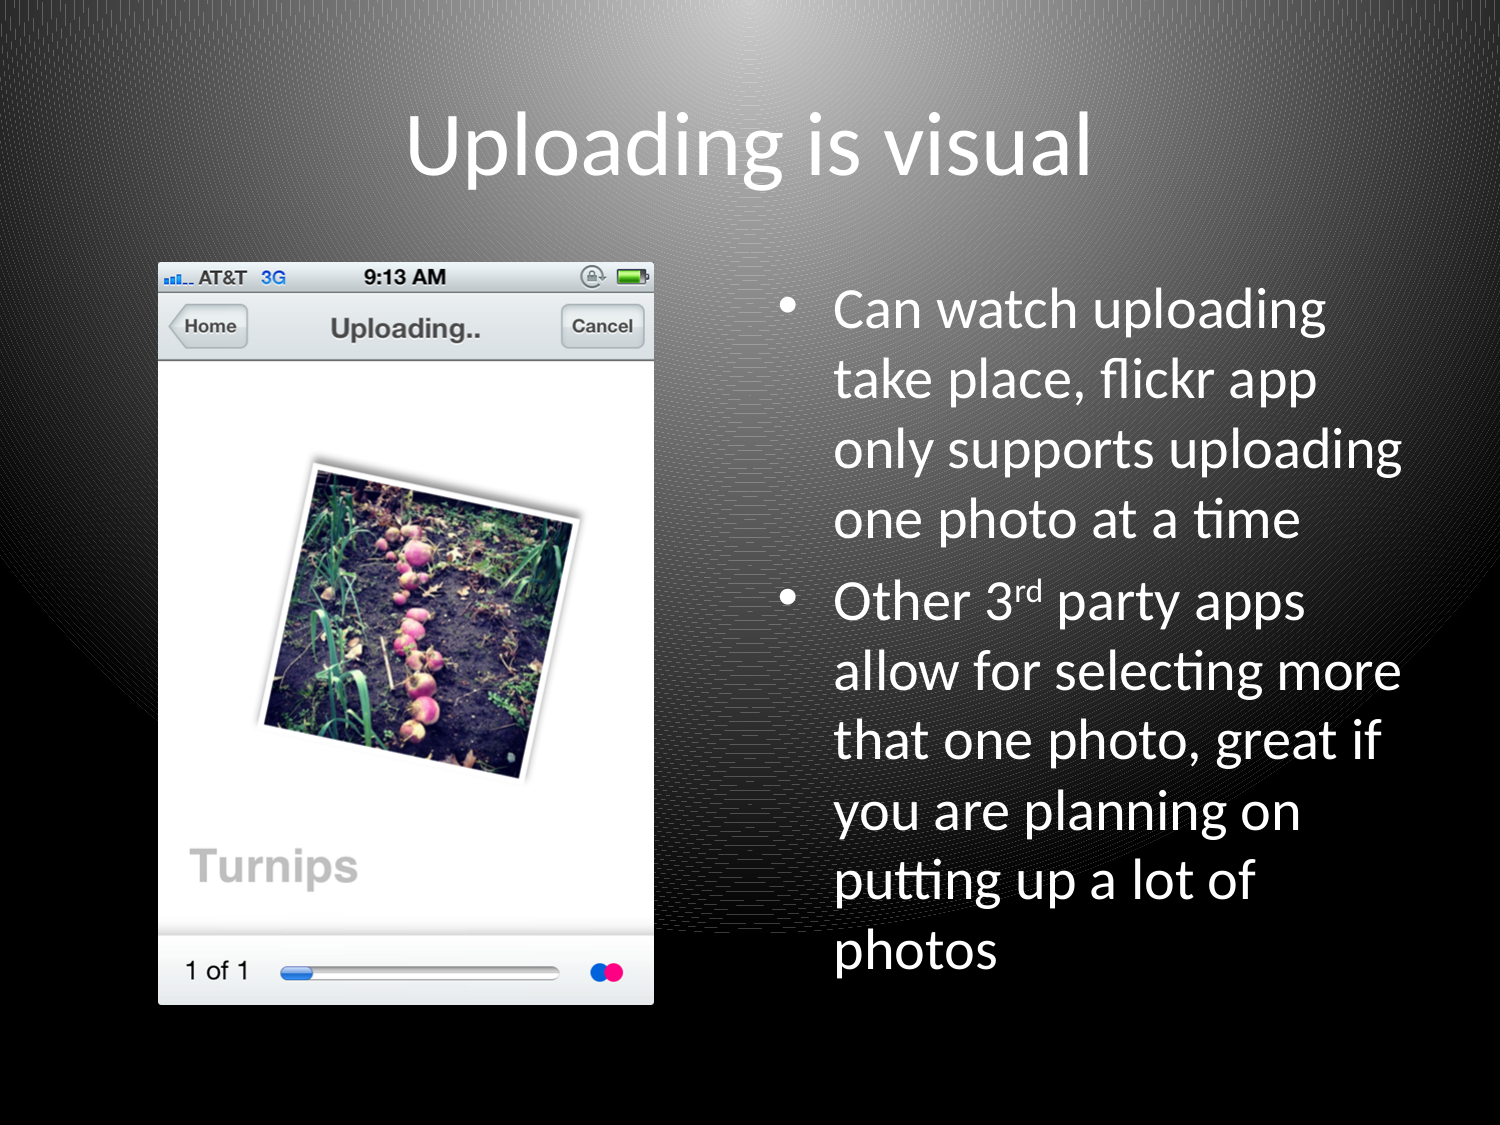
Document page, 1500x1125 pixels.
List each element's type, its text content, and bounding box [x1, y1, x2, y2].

list Can watch uploading take place, flickr app only supports uploading one photo at a time Other 3rd party apps allow for selecting more that one photo, great if you are planning on putting up a lot of photos [762, 262, 1425, 1005]
title Uploading is visual [75, 45, 1425, 233]
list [158, 262, 655, 1005]
